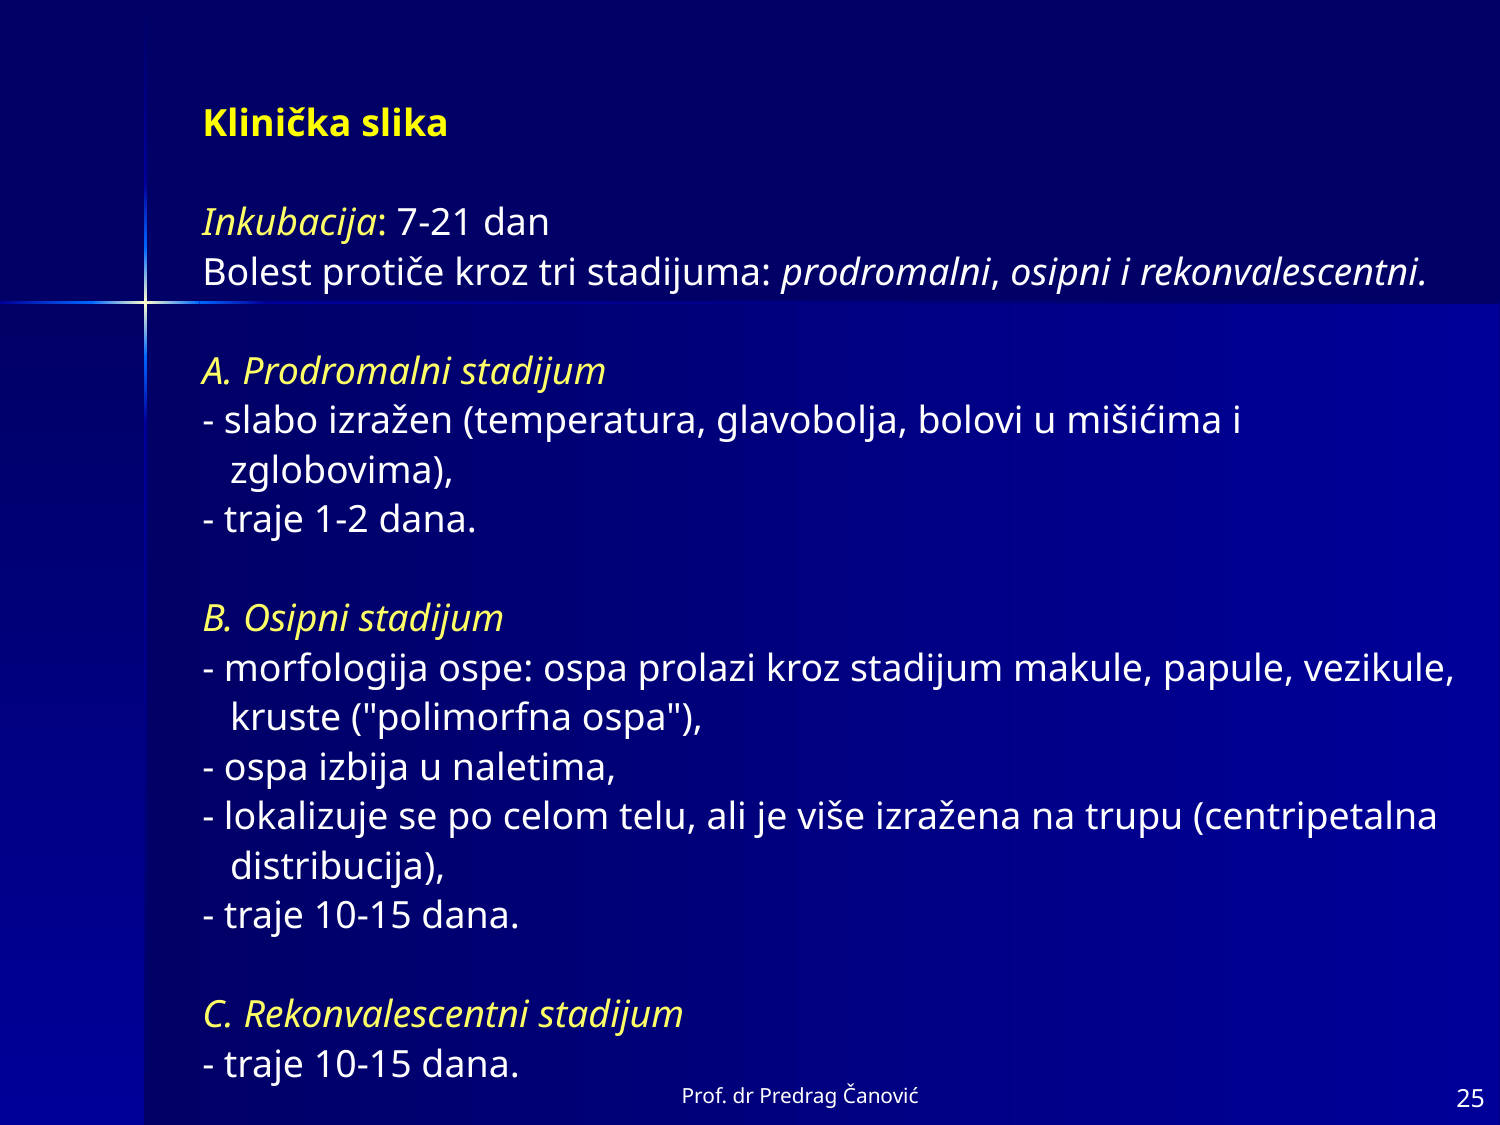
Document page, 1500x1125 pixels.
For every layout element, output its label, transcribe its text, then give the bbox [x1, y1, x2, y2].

slide_number 25 [1187, 1074, 1500, 1125]
footer Prof. dr Predrag Čanović [562, 1092, 1038, 1125]
text_box Klinička slika Inkubacija: 7-21 dan Bolest protiče kroz tri stadijuma: prodromalni, osipni i rekonvalescentni. A. Prodromalni stadijum - slabo izražen (temperatura, glavobolja, bolovi u mišićima i zglobovima), - traje 1-2 dana. B. Osipni stadijum - morfologija ospe: ospa prolazi kroz stadijum makule, papule, vezikule, kruste ("polimorfna ospa"), - ospa izbija u naletima, - lokalizuje se po celom telu, ali je više izražena na trupu (centripetalna distribucija), - traje 10-15 dana. C. Rekonvalescentni stadijum - traje 10-15 dana. [187, 87, 1475, 1092]
